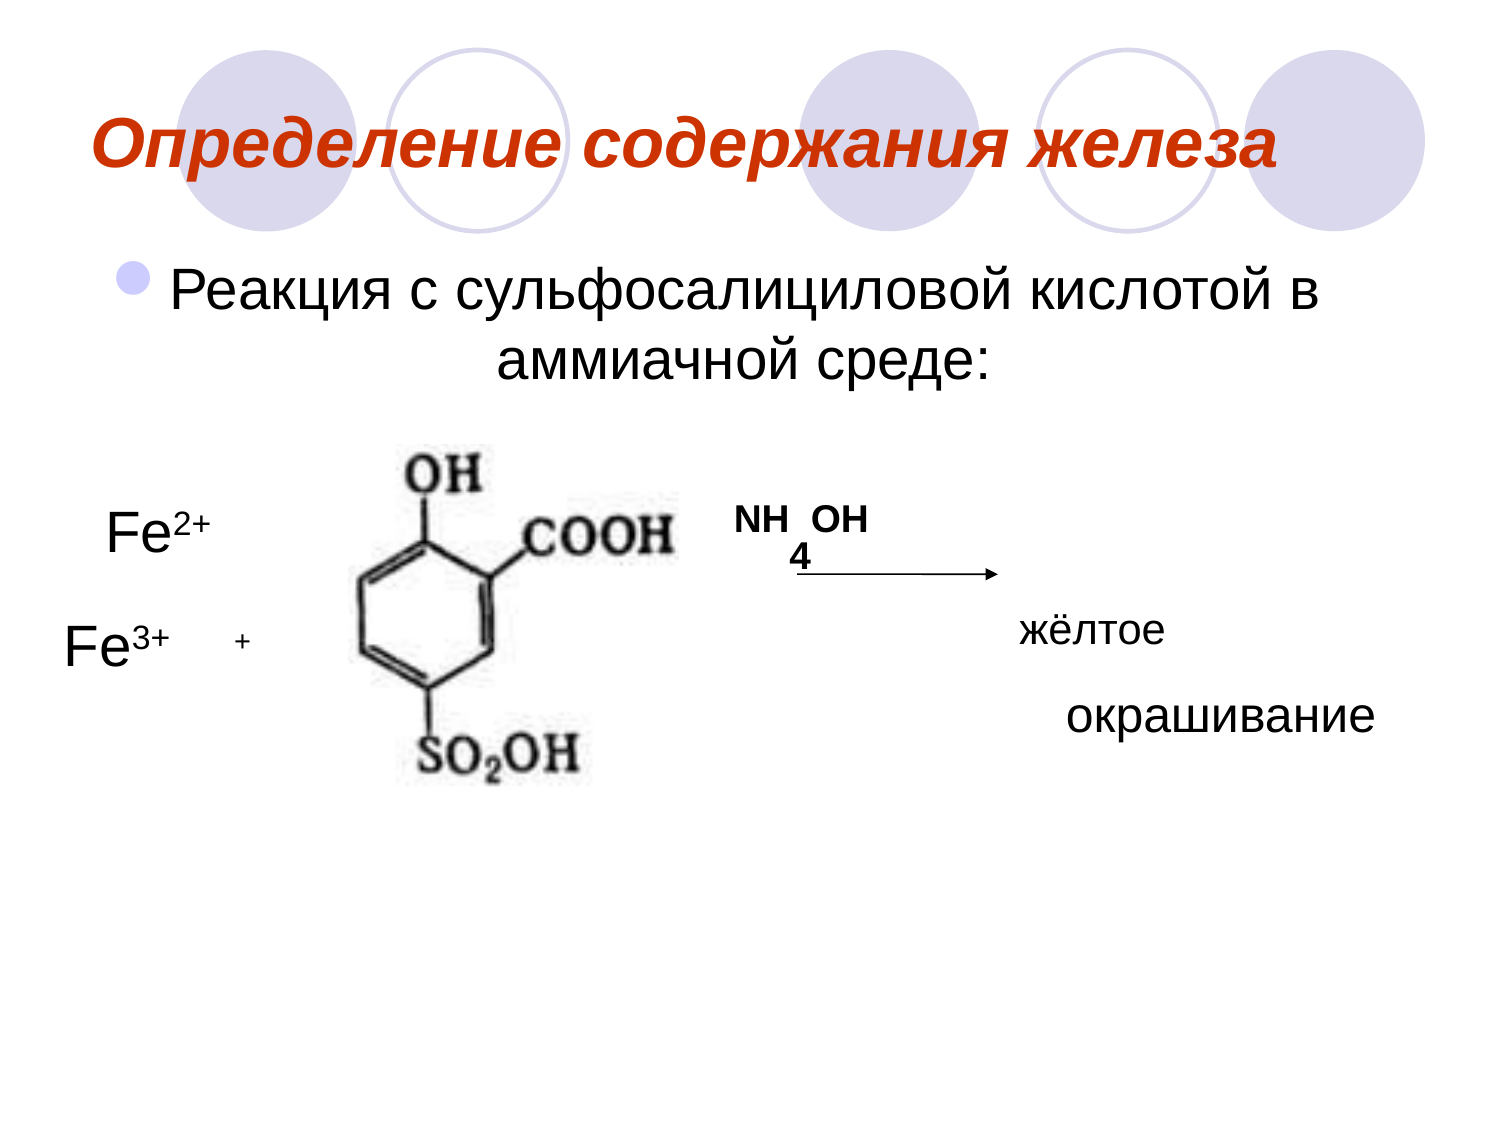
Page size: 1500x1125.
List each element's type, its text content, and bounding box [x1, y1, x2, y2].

text_box [797, 568, 998, 581]
list Реакция с сульфосалициловой кислотой в аммиачной среде: Fе2+ NH4OH Fе3+ + жёлтое окрашивание [41, 243, 1392, 987]
title Определение содержания железа [75, 45, 1425, 233]
picture [348, 444, 679, 799]
